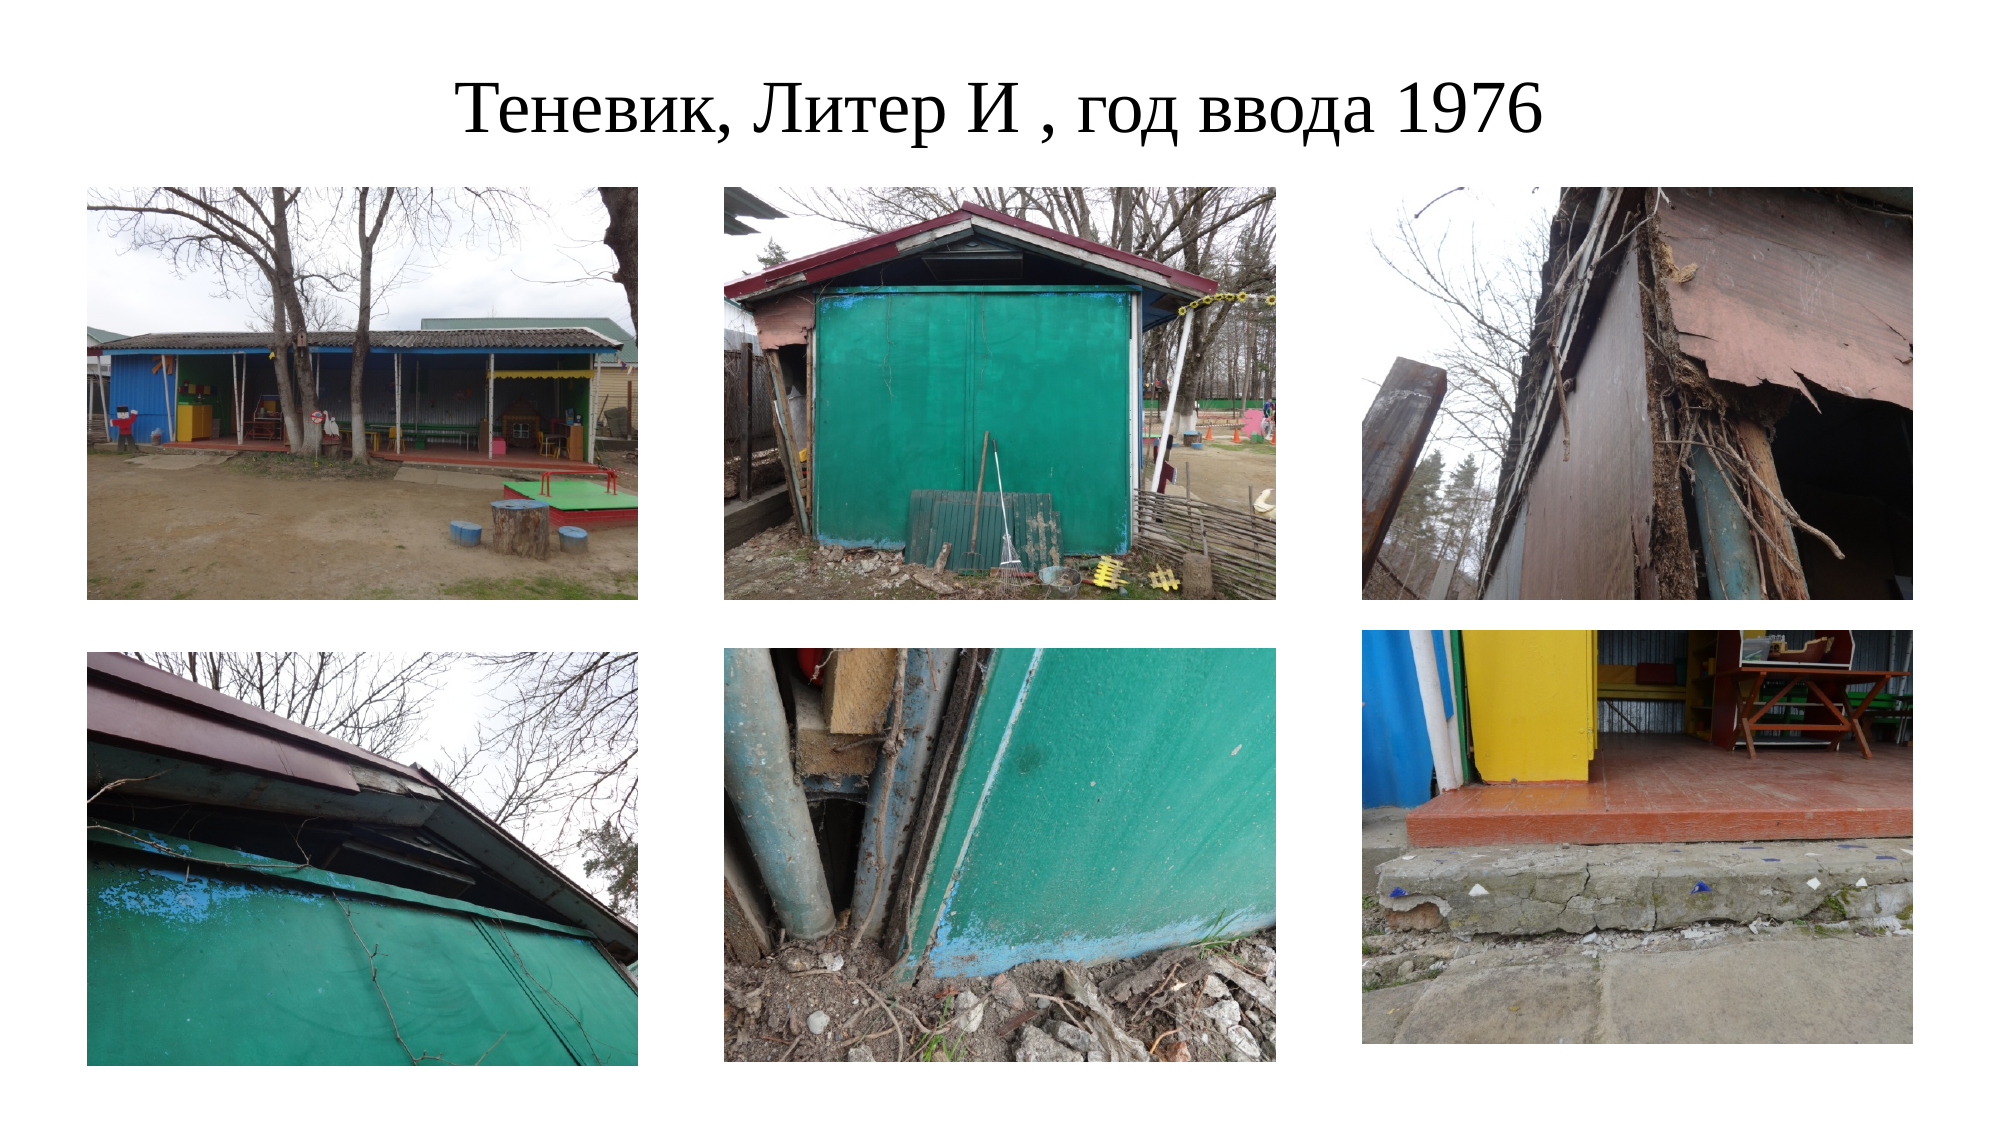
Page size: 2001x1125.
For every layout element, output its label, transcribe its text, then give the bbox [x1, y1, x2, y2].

text_box Теневик, Литер И , год ввода 1976 [137, 59, 1863, 188]
picture [724, 648, 1276, 1062]
picture [87, 652, 638, 1066]
picture [1362, 630, 1913, 1044]
picture [724, 187, 1276, 600]
picture [87, 187, 638, 600]
picture [1362, 187, 1913, 600]
